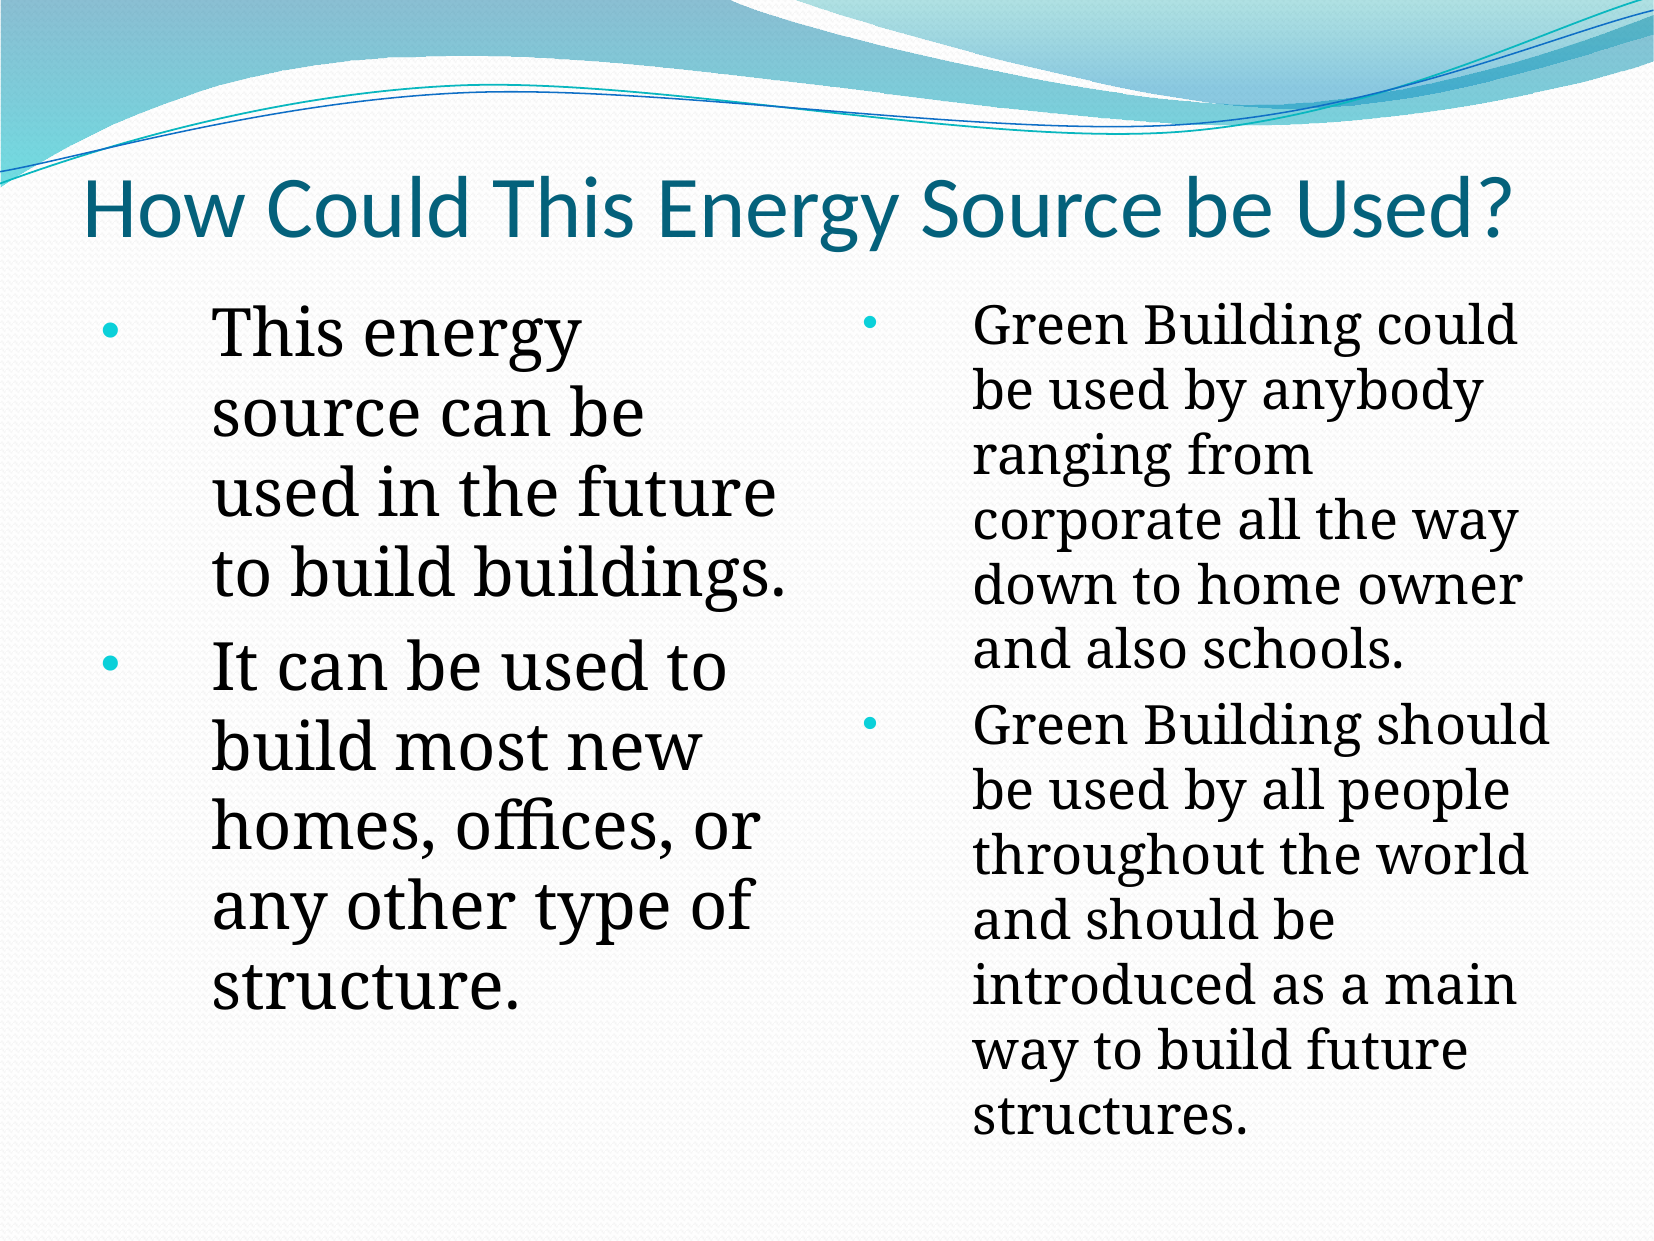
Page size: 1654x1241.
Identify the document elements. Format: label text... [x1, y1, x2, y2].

list This energy source can be used in the future to build buildings. It can be used to build most new homes, offices, or any other type of structure. [82, 290, 808, 1093]
title How Could This Energy Source be Used? [82, 49, 1570, 256]
list Green Building could be used by anybody ranging from corporate all the way down to home owner and also schools. Green Building should be used by all people throughout the world and should be introduced as a main way to build future structures. [844, 290, 1570, 1093]
